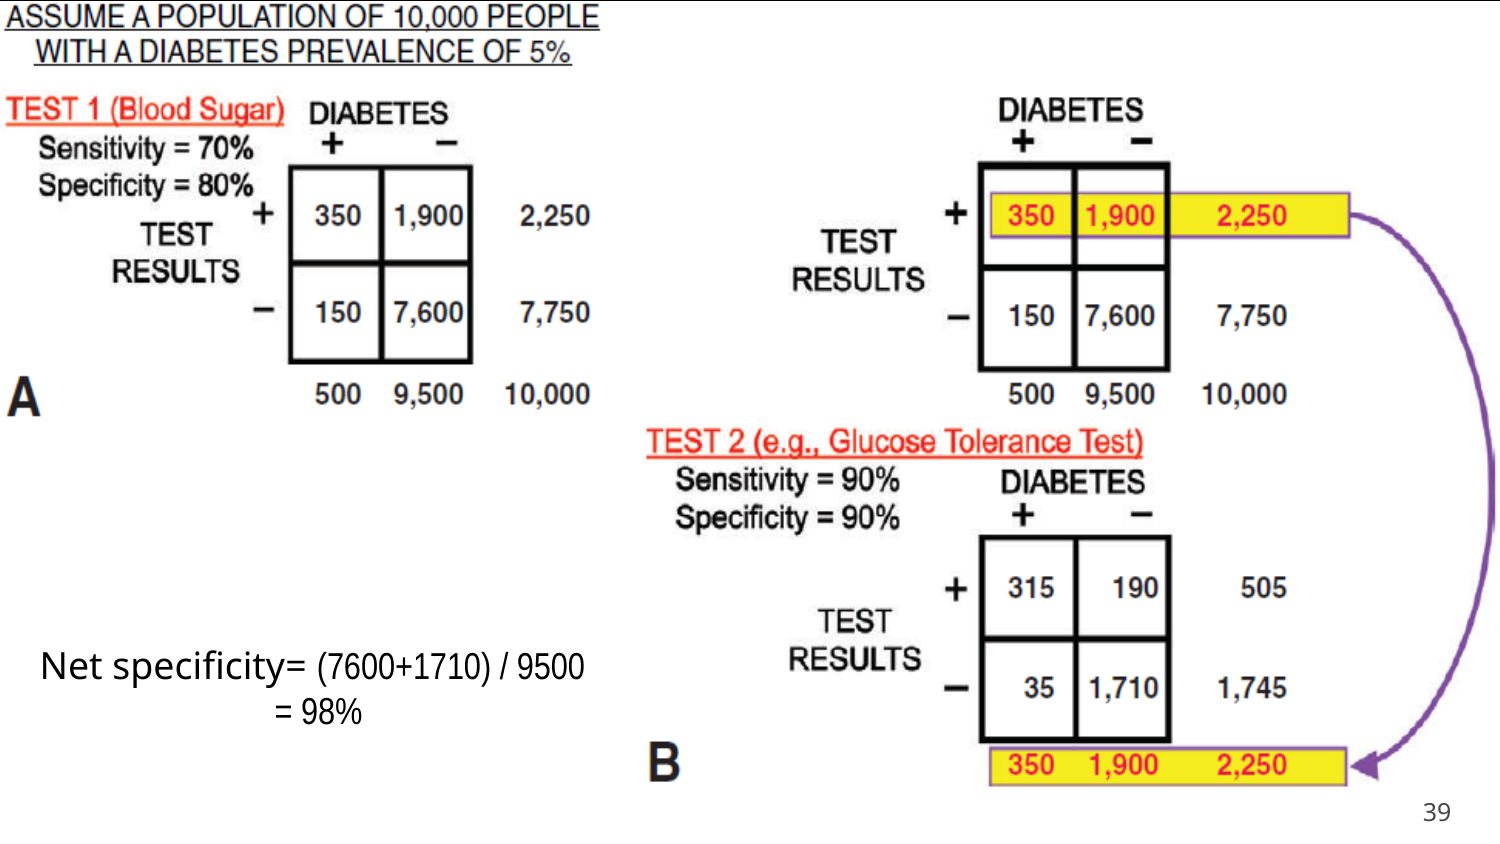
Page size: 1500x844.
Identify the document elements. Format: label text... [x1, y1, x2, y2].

slide_number 39 [1345, 806, 1467, 831]
picture [0, 1, 1500, 797]
